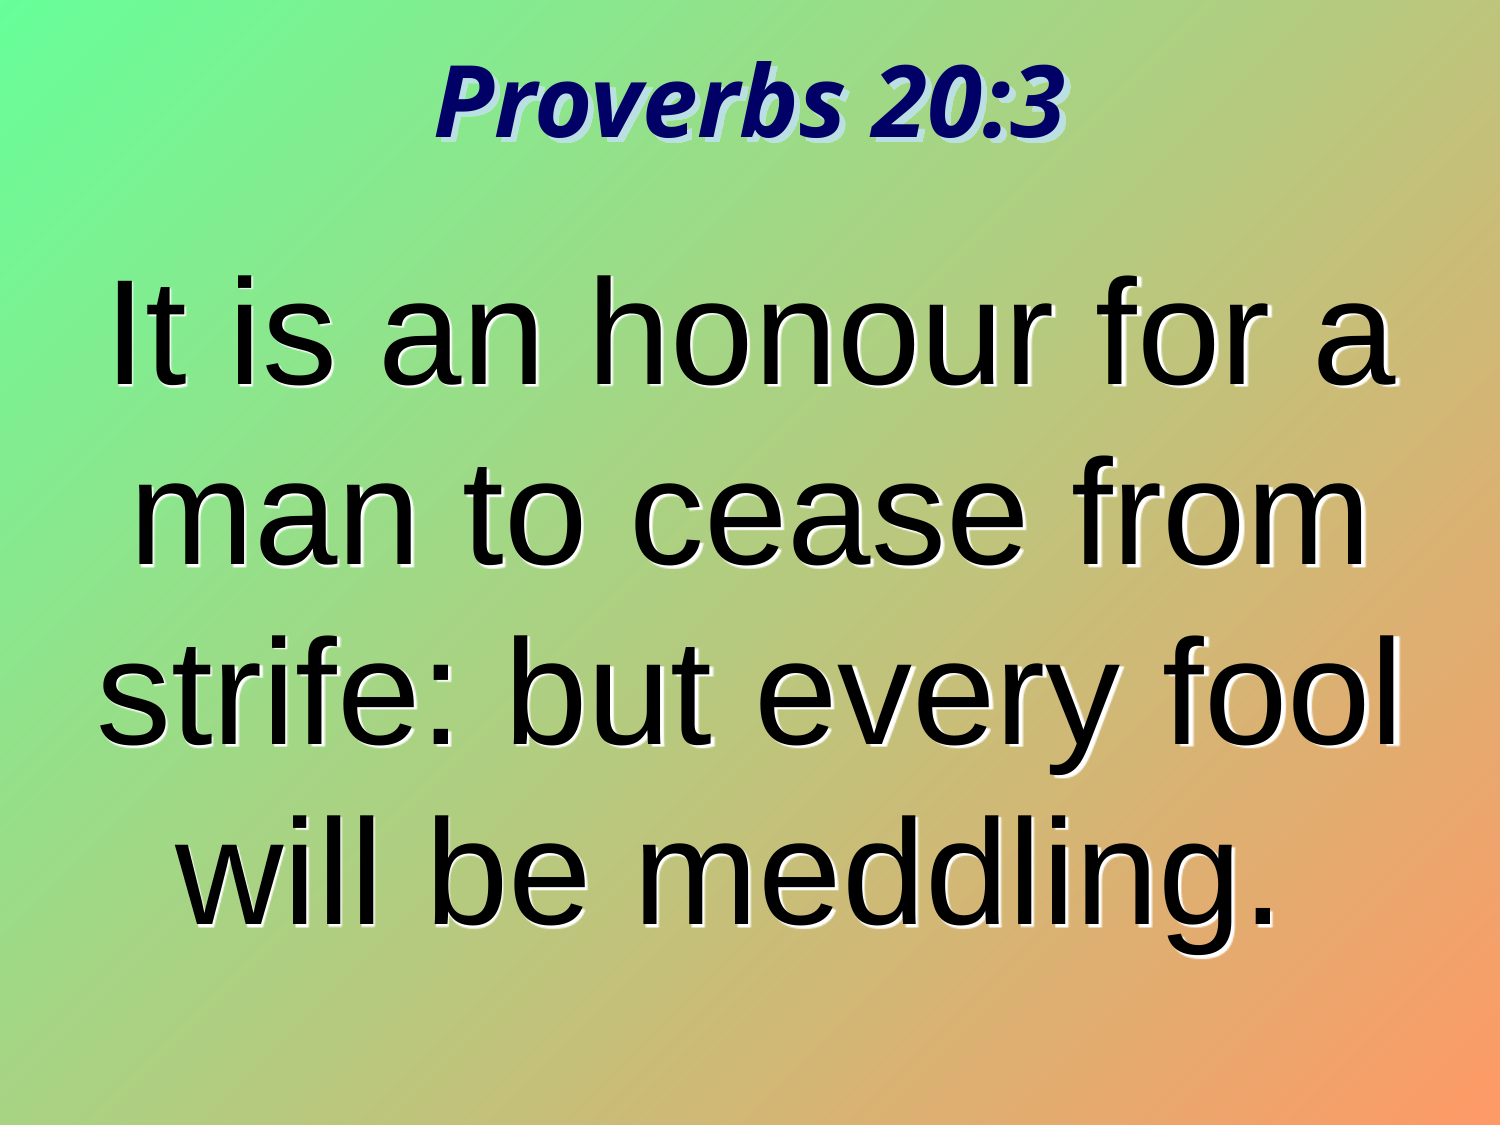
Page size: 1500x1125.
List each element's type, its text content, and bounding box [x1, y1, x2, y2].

text_box Proverbs 20:3 [0, 29, 1500, 165]
text_box It is an honour for a man to cease from strife: but every fool will be meddling. [53, 227, 1449, 963]
